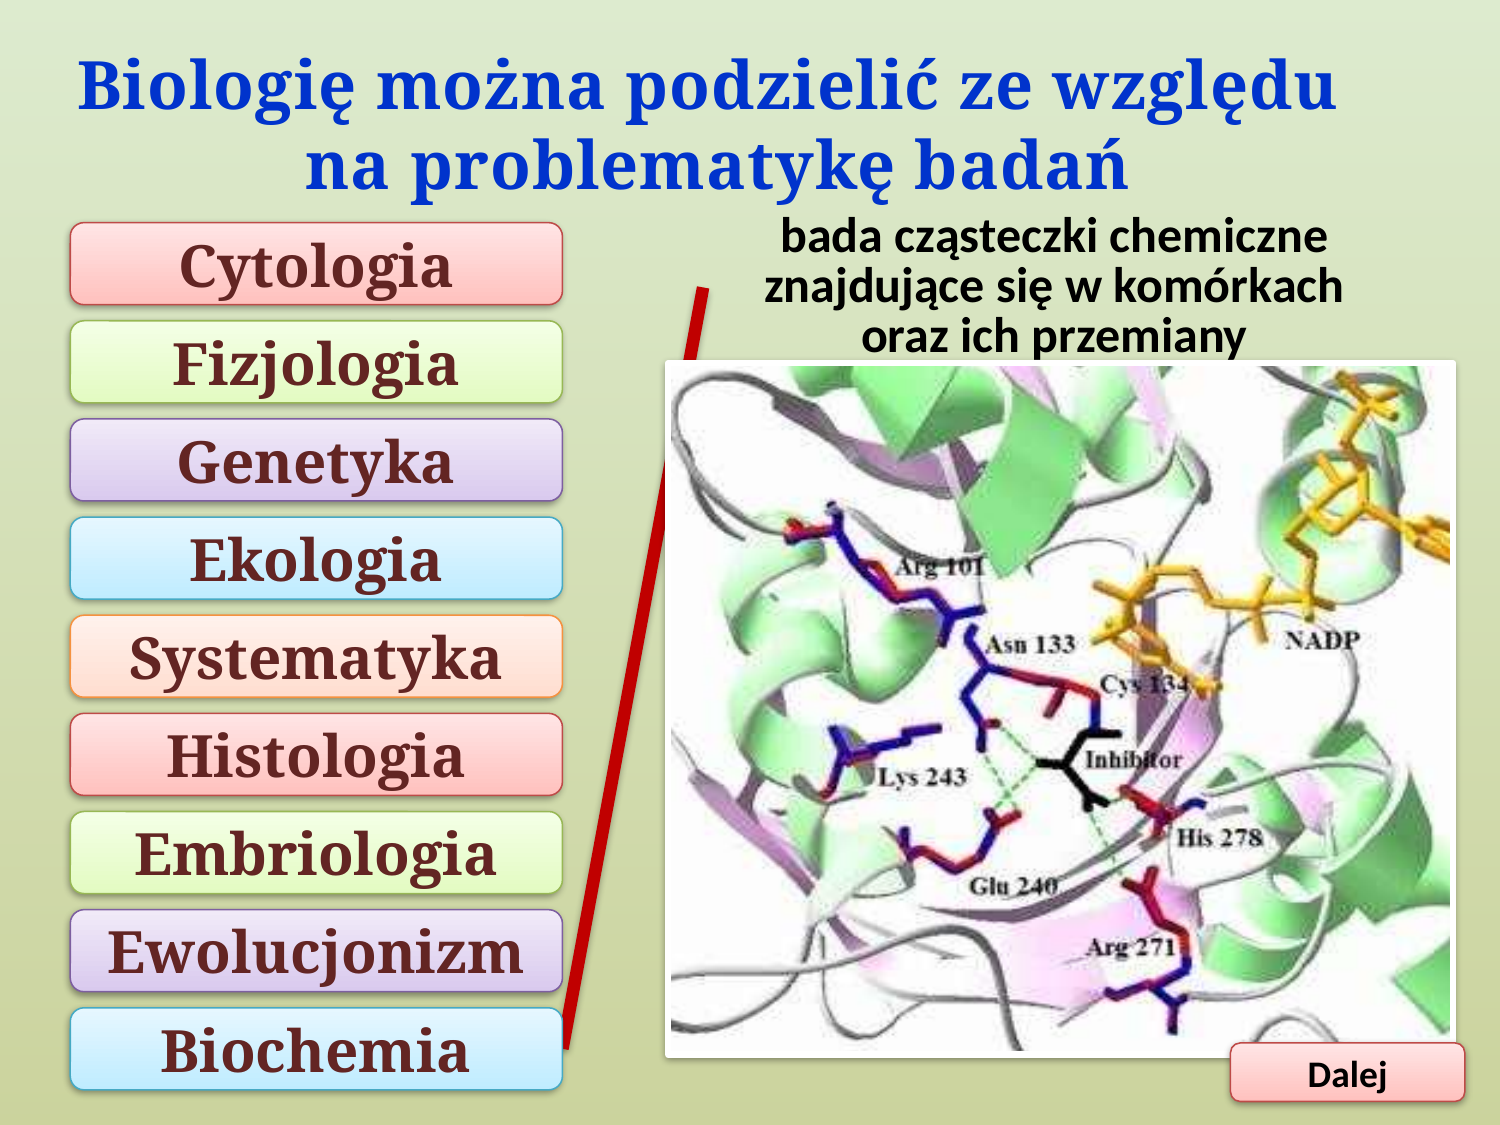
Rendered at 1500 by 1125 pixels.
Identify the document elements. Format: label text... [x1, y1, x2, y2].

footer Autor: Elżbieta Jarębska [512, 1042, 988, 1103]
text_box Biologię można podzielić ze względu na problematykę badań [61, 35, 1375, 210]
text_box Cytologia [69, 221, 564, 306]
text_box bada cząsteczki chemiczne znajdujące się w komórkach oraz ich przemiany [703, 205, 1407, 358]
text_box [707, 360, 1456, 1058]
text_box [562, 288, 704, 1049]
text_box Dalej [1229, 1042, 1466, 1103]
text_box Ekologia [69, 516, 557, 600]
text_box Biochemia [69, 1007, 557, 1091]
text_box Ewolucjonizm [69, 908, 557, 993]
text_box Fizjologia [69, 319, 557, 404]
text_box Systematyka [69, 614, 557, 699]
text_box Histologia [69, 712, 557, 797]
text_box Embriologia [69, 810, 557, 895]
text_box Genetyka [69, 418, 557, 502]
